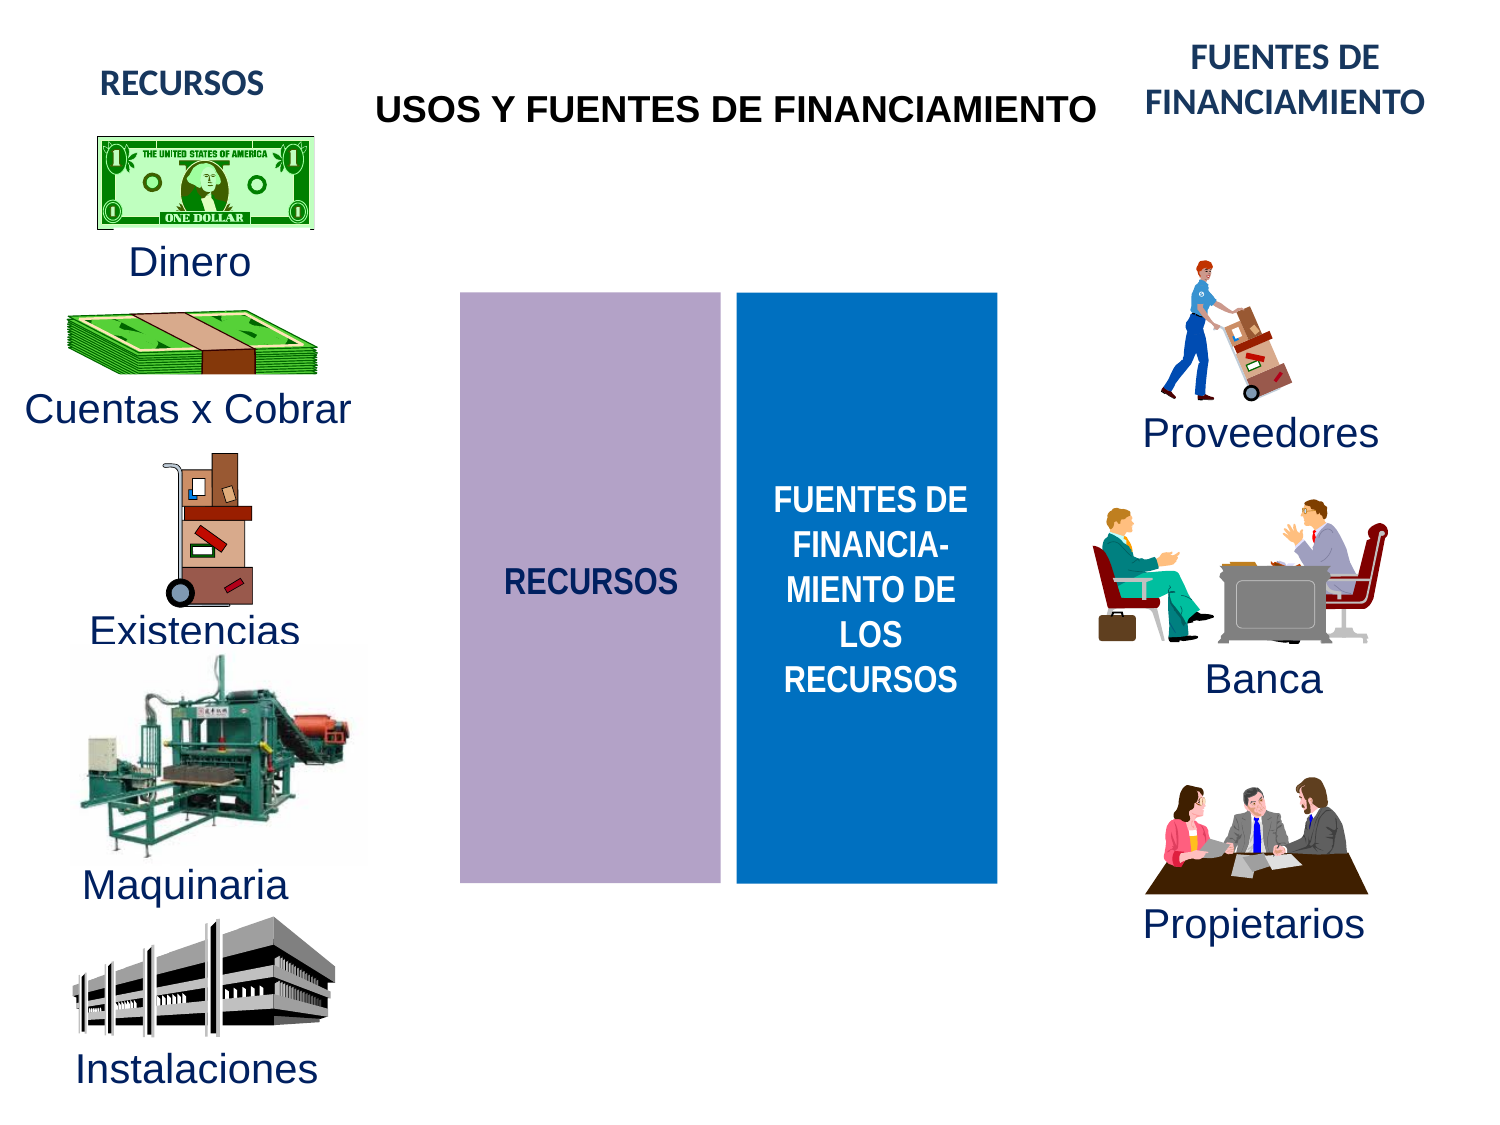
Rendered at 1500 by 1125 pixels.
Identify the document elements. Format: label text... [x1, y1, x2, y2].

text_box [96, 135, 315, 293]
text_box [59, 916, 364, 1101]
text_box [459, 292, 721, 884]
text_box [1127, 777, 1429, 955]
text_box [1092, 498, 1389, 710]
text_box RECURSOS [85, 50, 392, 111]
text_box [736, 292, 998, 884]
text_box USOS Y FUENTES DE FINANCIAMIENTO [360, 78, 1114, 138]
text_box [74, 453, 358, 642]
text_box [9, 310, 415, 441]
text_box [1127, 259, 1444, 464]
picture [70, 644, 369, 867]
text_box Maquinaria [67, 871, 304, 914]
text_box FUENTES DE FINANCIAMIENTO [1039, 25, 1500, 130]
text_box FUENTES DE FINANCIA-MIENTO DE LOS RECURSOS [744, 467, 998, 708]
